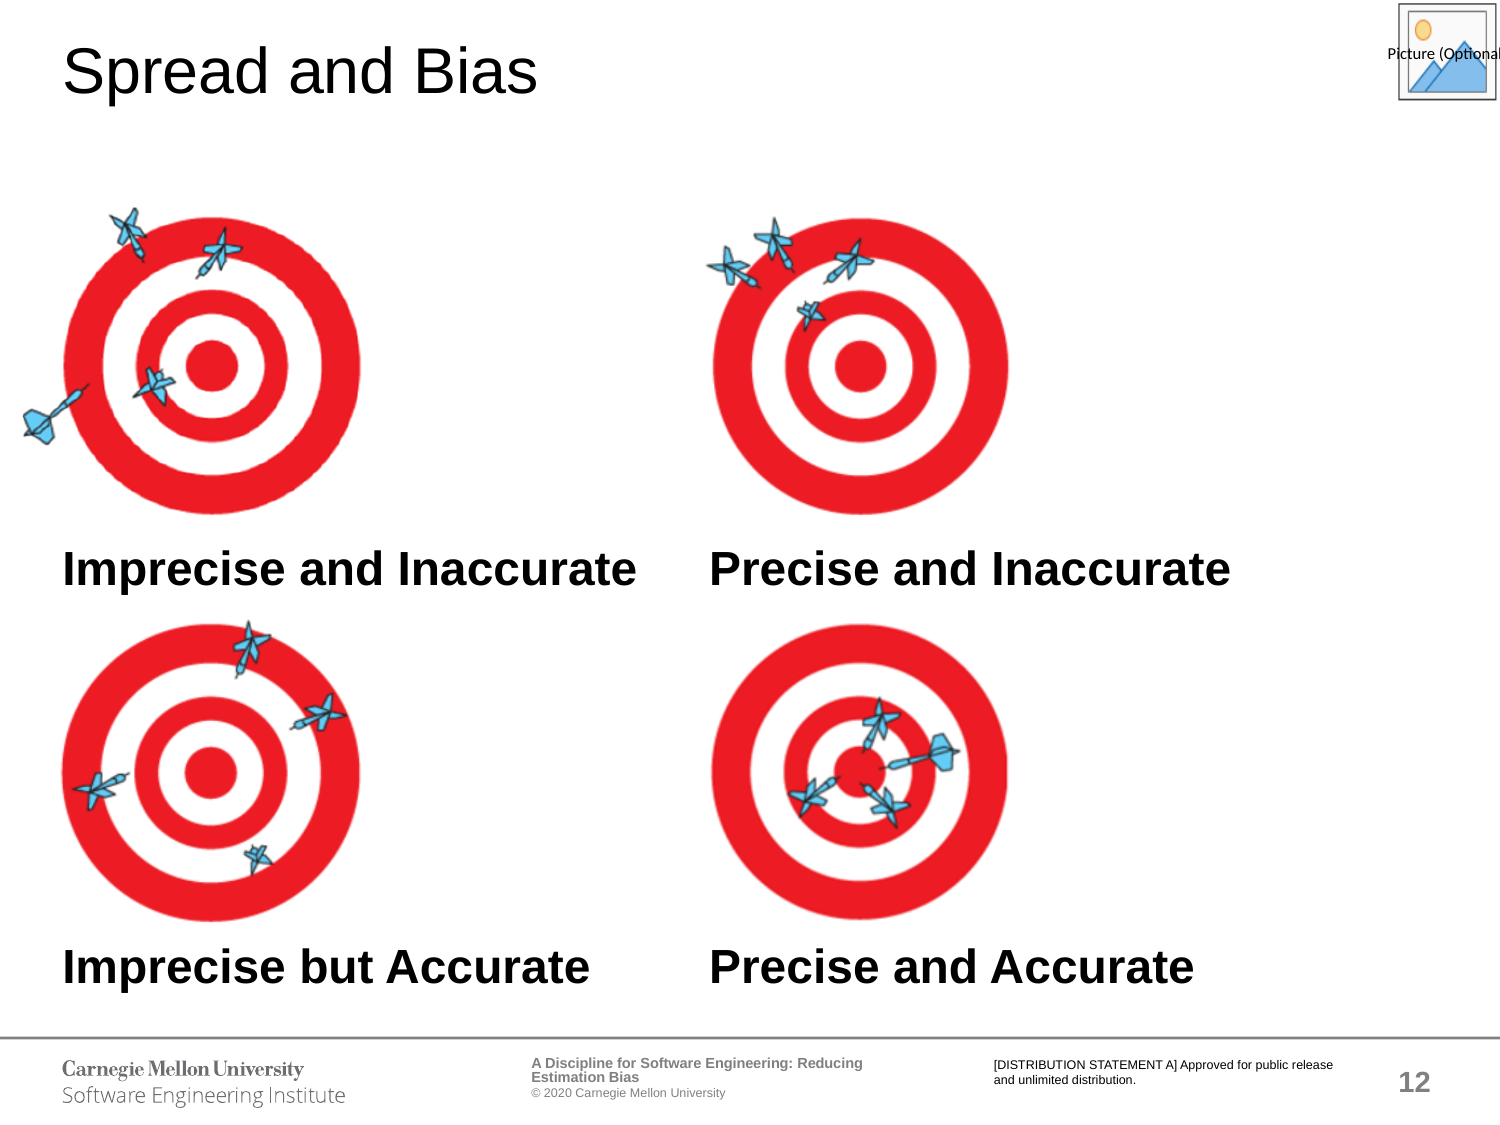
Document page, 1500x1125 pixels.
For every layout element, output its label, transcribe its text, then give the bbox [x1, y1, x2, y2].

picture [693, 616, 1013, 922]
picture [14, 180, 385, 546]
title Spread and Bias [62, 37, 1338, 182]
text_box Imprecise but Accurate [62, 916, 625, 1020]
text_box Imprecise and Inaccurate [62, 518, 653, 622]
picture [1394, 0, 1500, 105]
text_box Precise and Inaccurate [709, 518, 1258, 622]
picture [654, 199, 1071, 561]
text_box Precise and Accurate [709, 916, 1230, 1020]
picture [10, 602, 411, 971]
